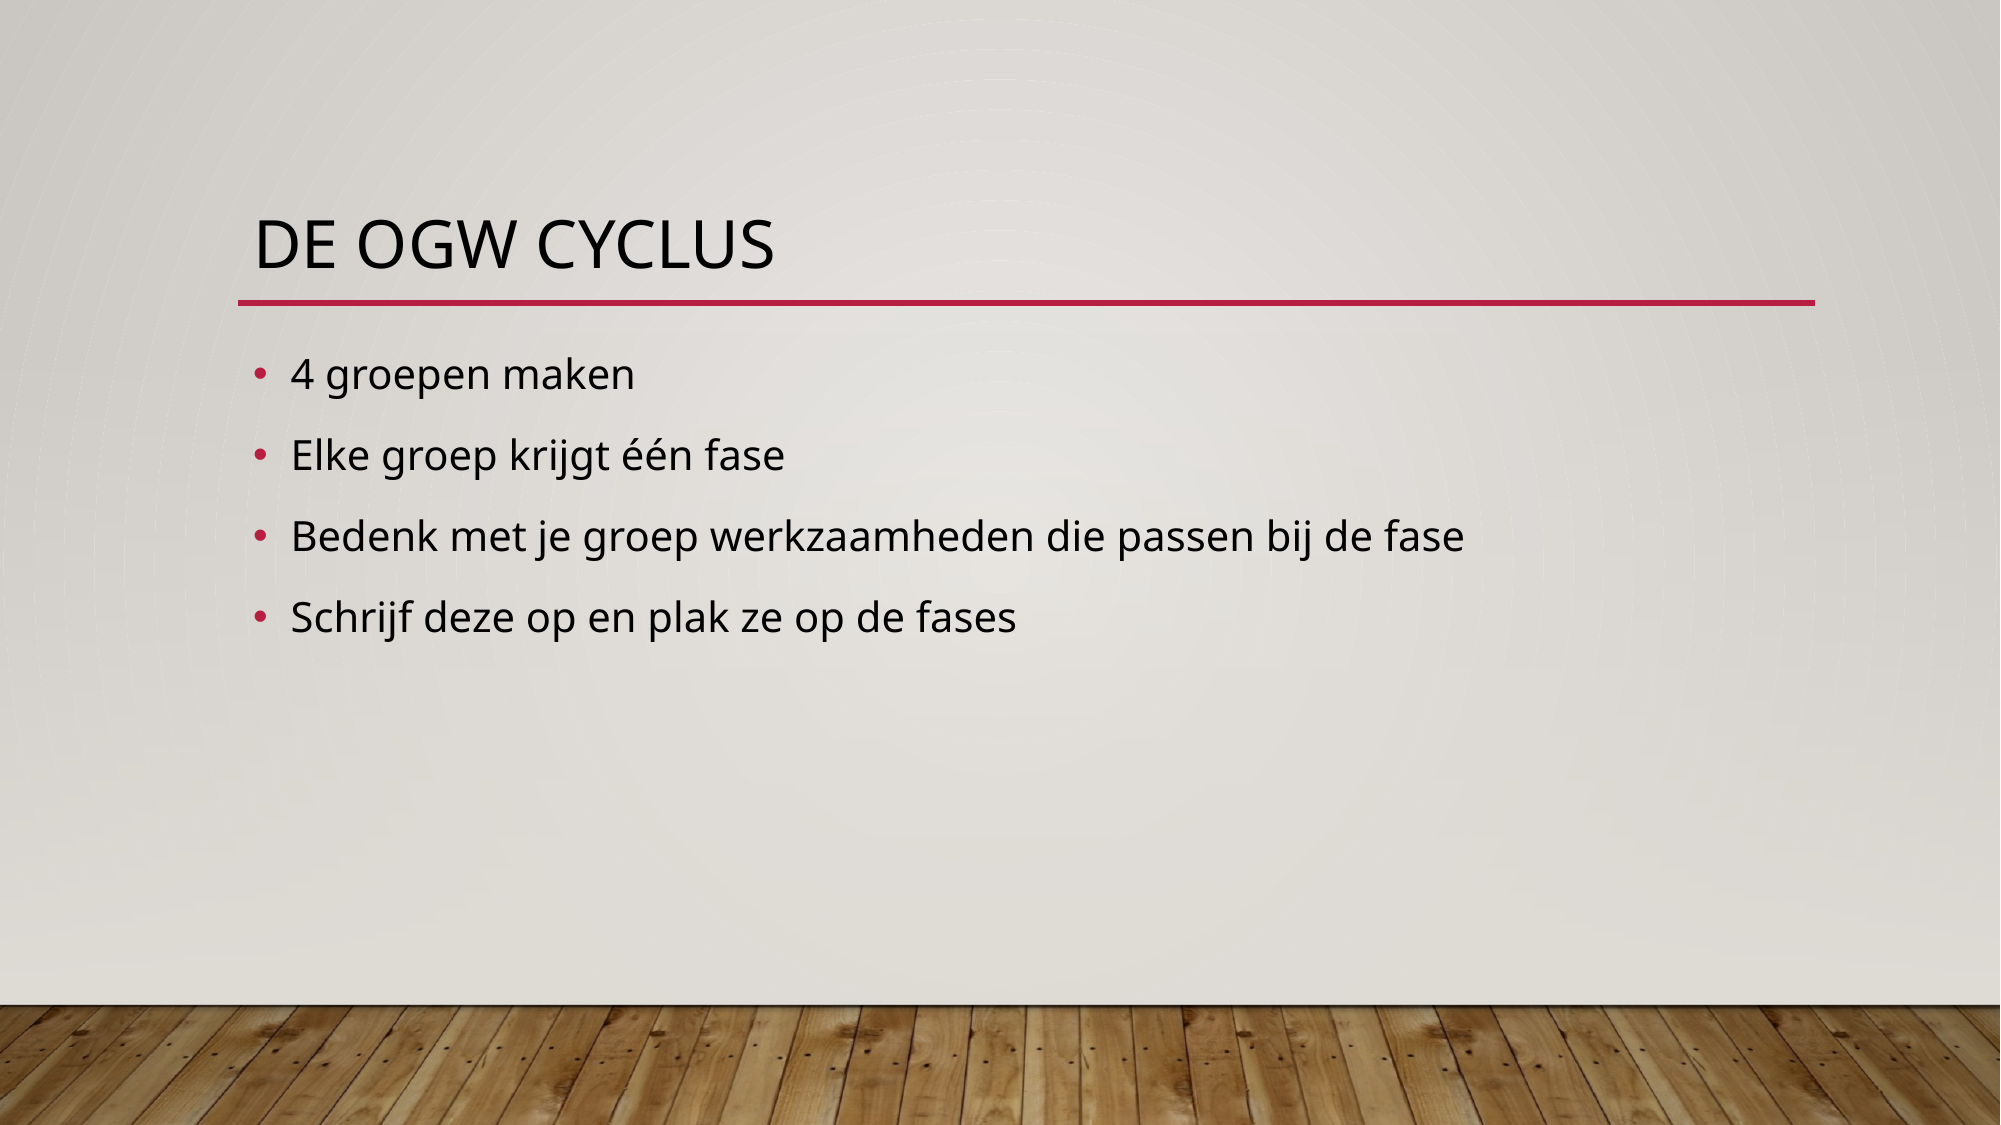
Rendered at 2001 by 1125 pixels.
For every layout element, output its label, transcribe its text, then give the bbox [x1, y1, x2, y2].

list 4 groepen maken Elke groep krijgt één fase Bedenk met je groep werkzaamheden die passen bij de fase Schrijf deze op en plak ze op de fases [238, 330, 1814, 897]
title De OGW CycLus [238, 131, 1814, 305]
picture [0, 1005, 2000, 1125]
